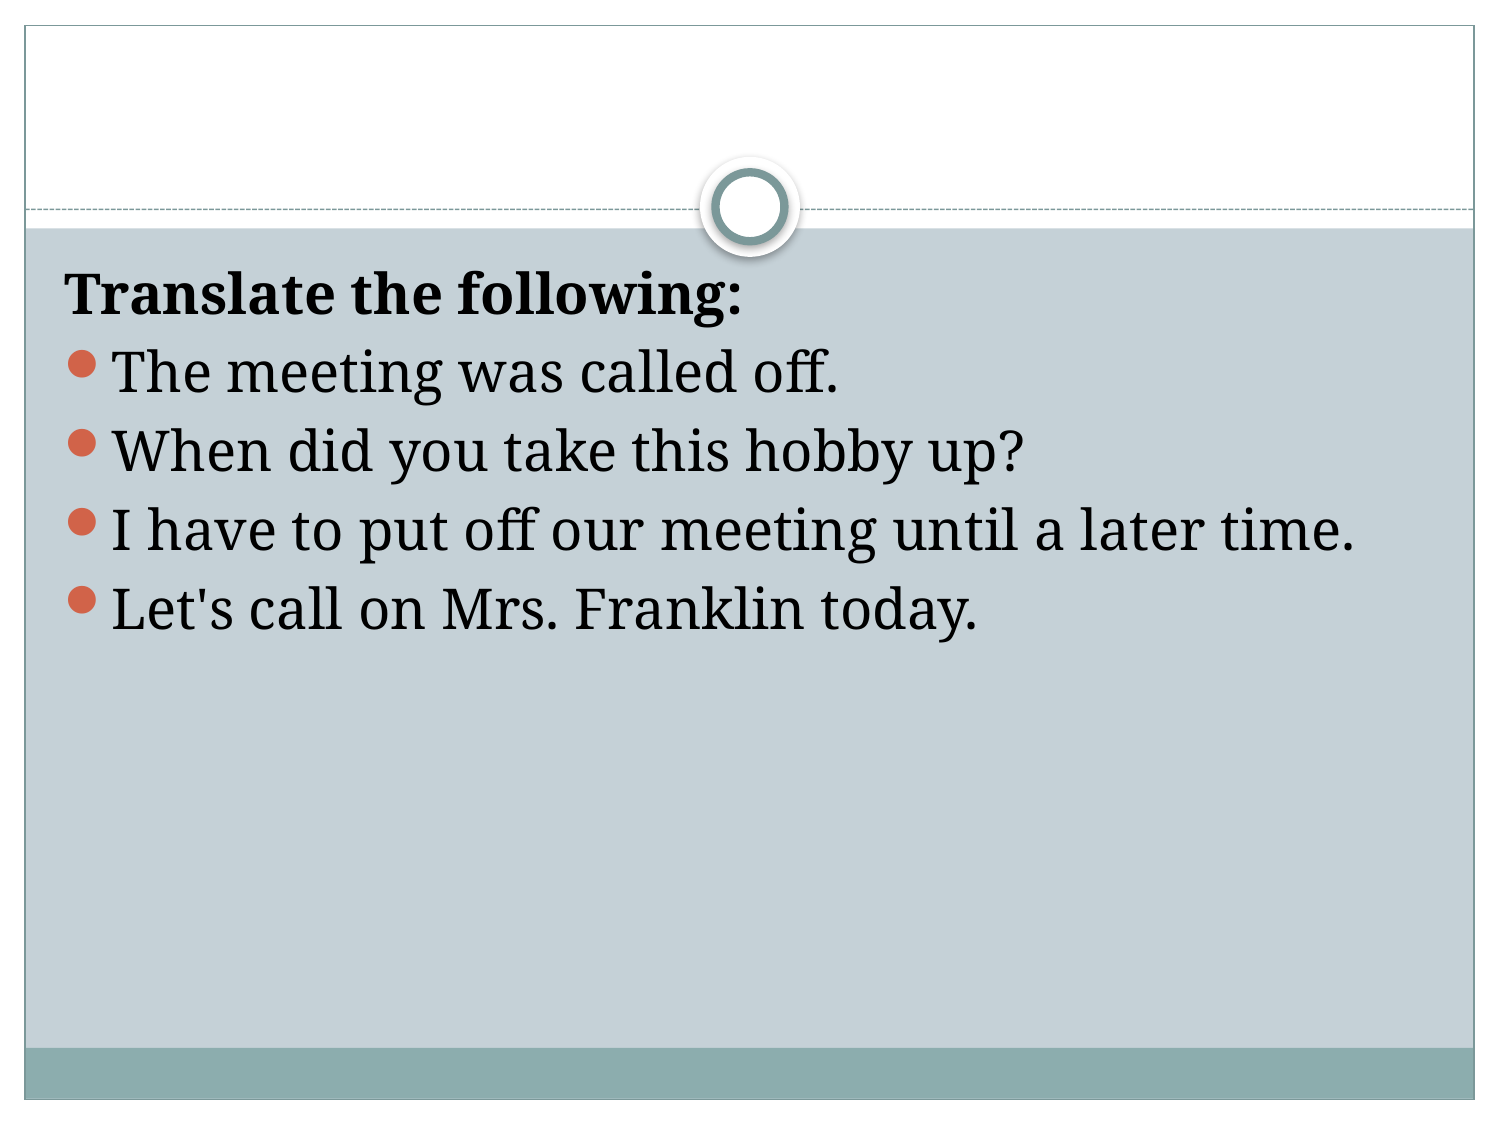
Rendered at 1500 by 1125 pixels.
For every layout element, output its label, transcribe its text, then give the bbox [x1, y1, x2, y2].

list Translate the following: The meeting was called off. When did you take this hobby up? I have to put off our meeting until a later time. Let's call on Mrs. Franklin today. [49, 250, 1445, 1001]
